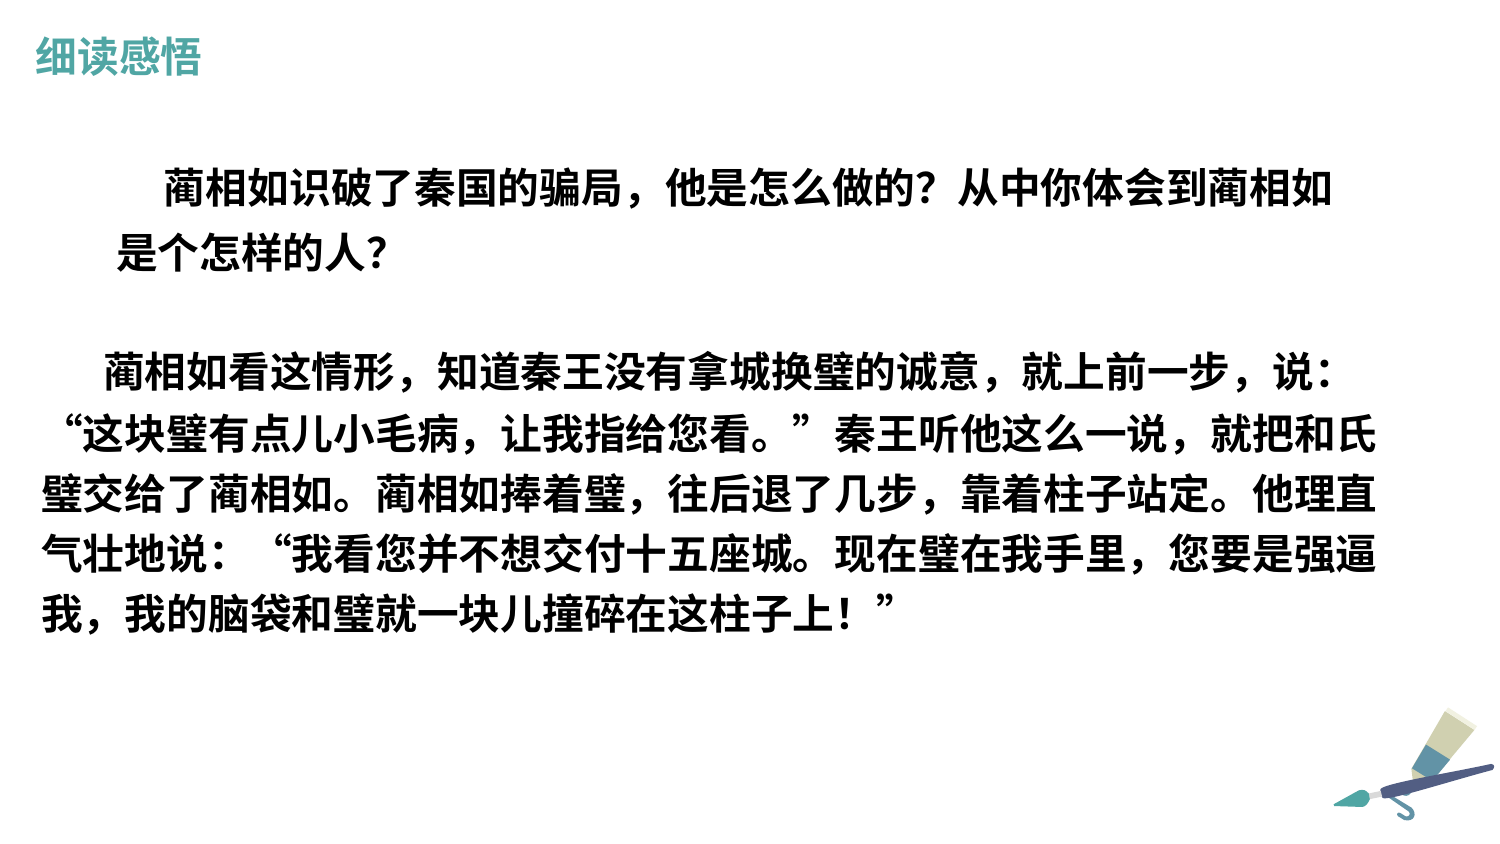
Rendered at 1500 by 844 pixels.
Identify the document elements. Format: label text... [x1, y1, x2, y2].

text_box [1358, 708, 1481, 844]
text_box 蔺相如识破了秦国的骗局，他是怎么做的？从中你体会到蔺相如是个怎样的人？ [104, 141, 1357, 283]
text_box 细读感悟 [24, 25, 261, 87]
text_box 蔺相如看这情形，知道秦王没有拿城换璧的诚意，就上前一步，说：“这块璧有点儿小毛病，让我指给您看。”秦王听他这么一说，就把和氏璧交给了蔺相如。蔺相如捧着璧，往后退了几步，靠着柱子站定。他理直气壮地说：“我看您并不想交付十五座城。现在璧在我手里，您要是强逼我，我的脑袋和璧就一块儿撞碎在这柱子上！” [29, 314, 1399, 644]
